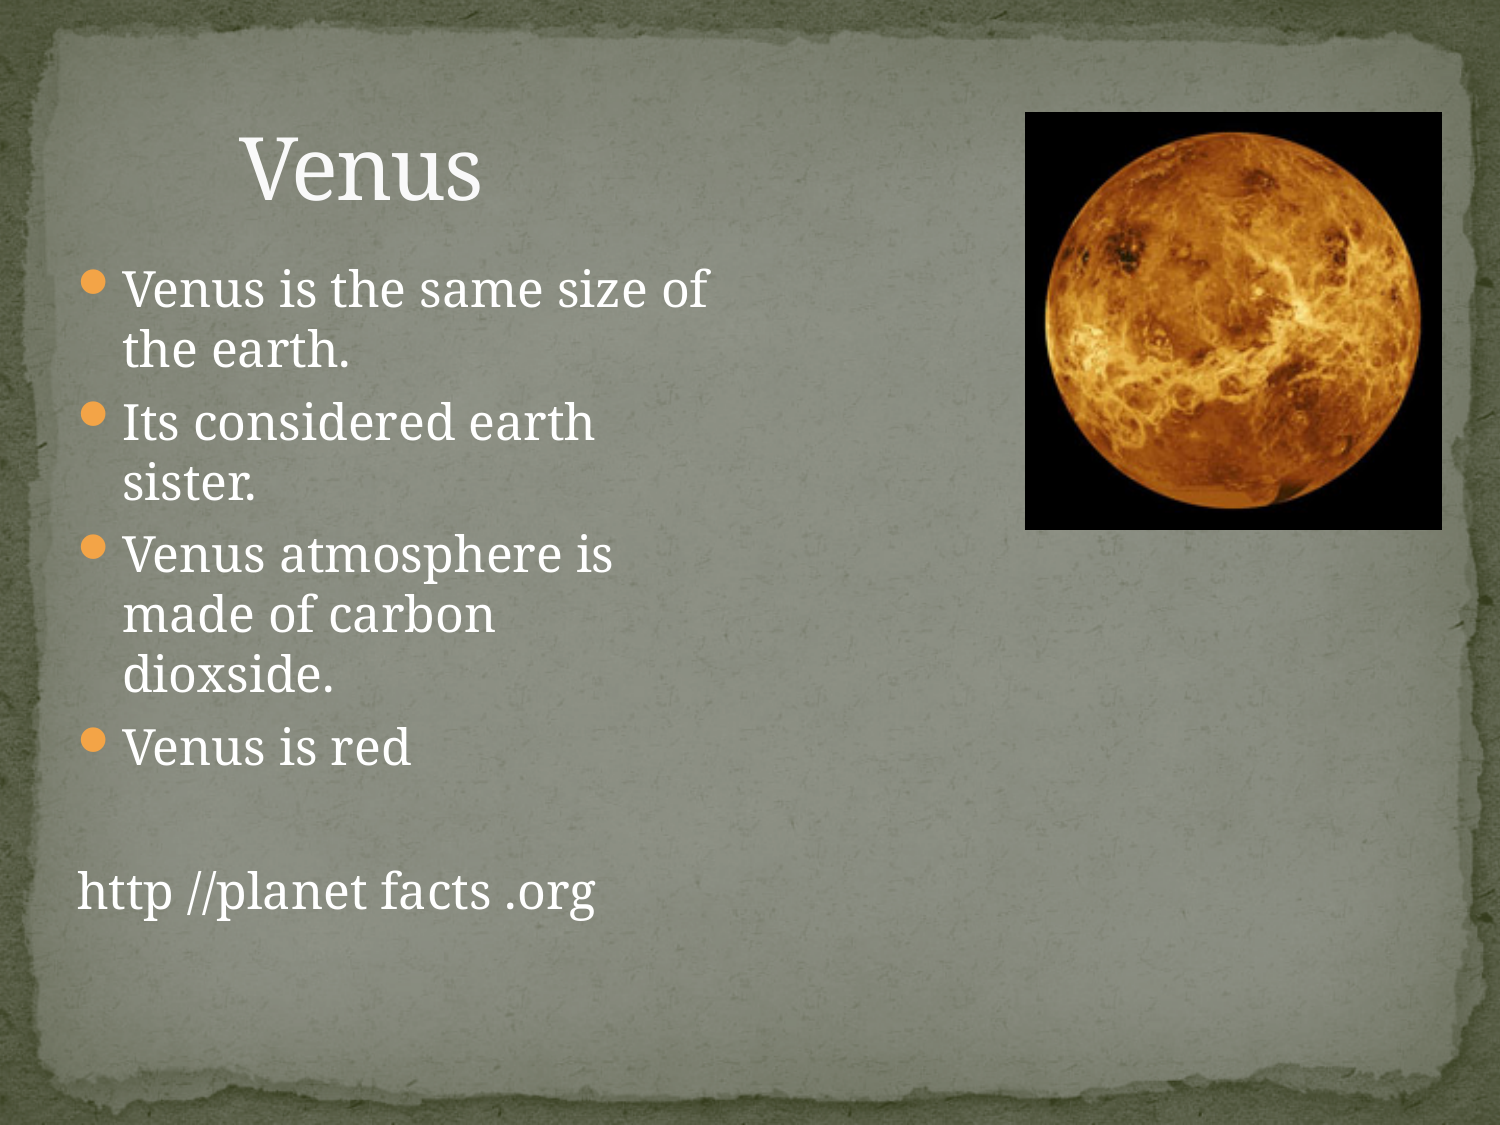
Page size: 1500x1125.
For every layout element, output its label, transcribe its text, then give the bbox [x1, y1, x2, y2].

list Venus is the same size of the earth. Its considered earth sister. Venus atmosphere is made of carbon dioxside. Venus is red http //planet facts .org [62, 249, 729, 1000]
title Venus [74, 24, 1425, 225]
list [1027, 115, 1440, 528]
